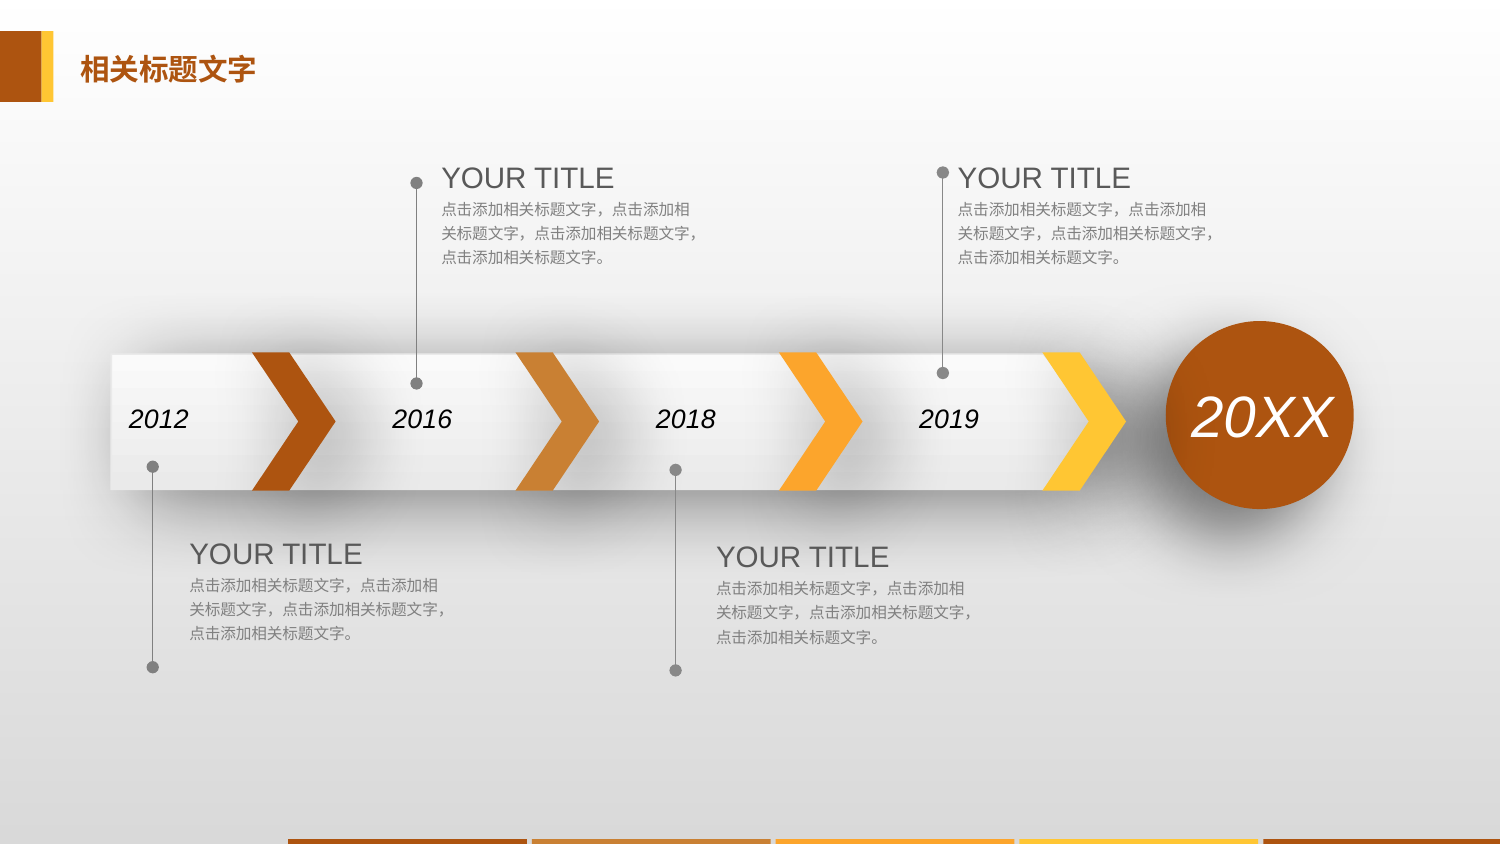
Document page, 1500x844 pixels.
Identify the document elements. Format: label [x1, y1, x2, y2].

text_box [0, 30, 1500, 844]
